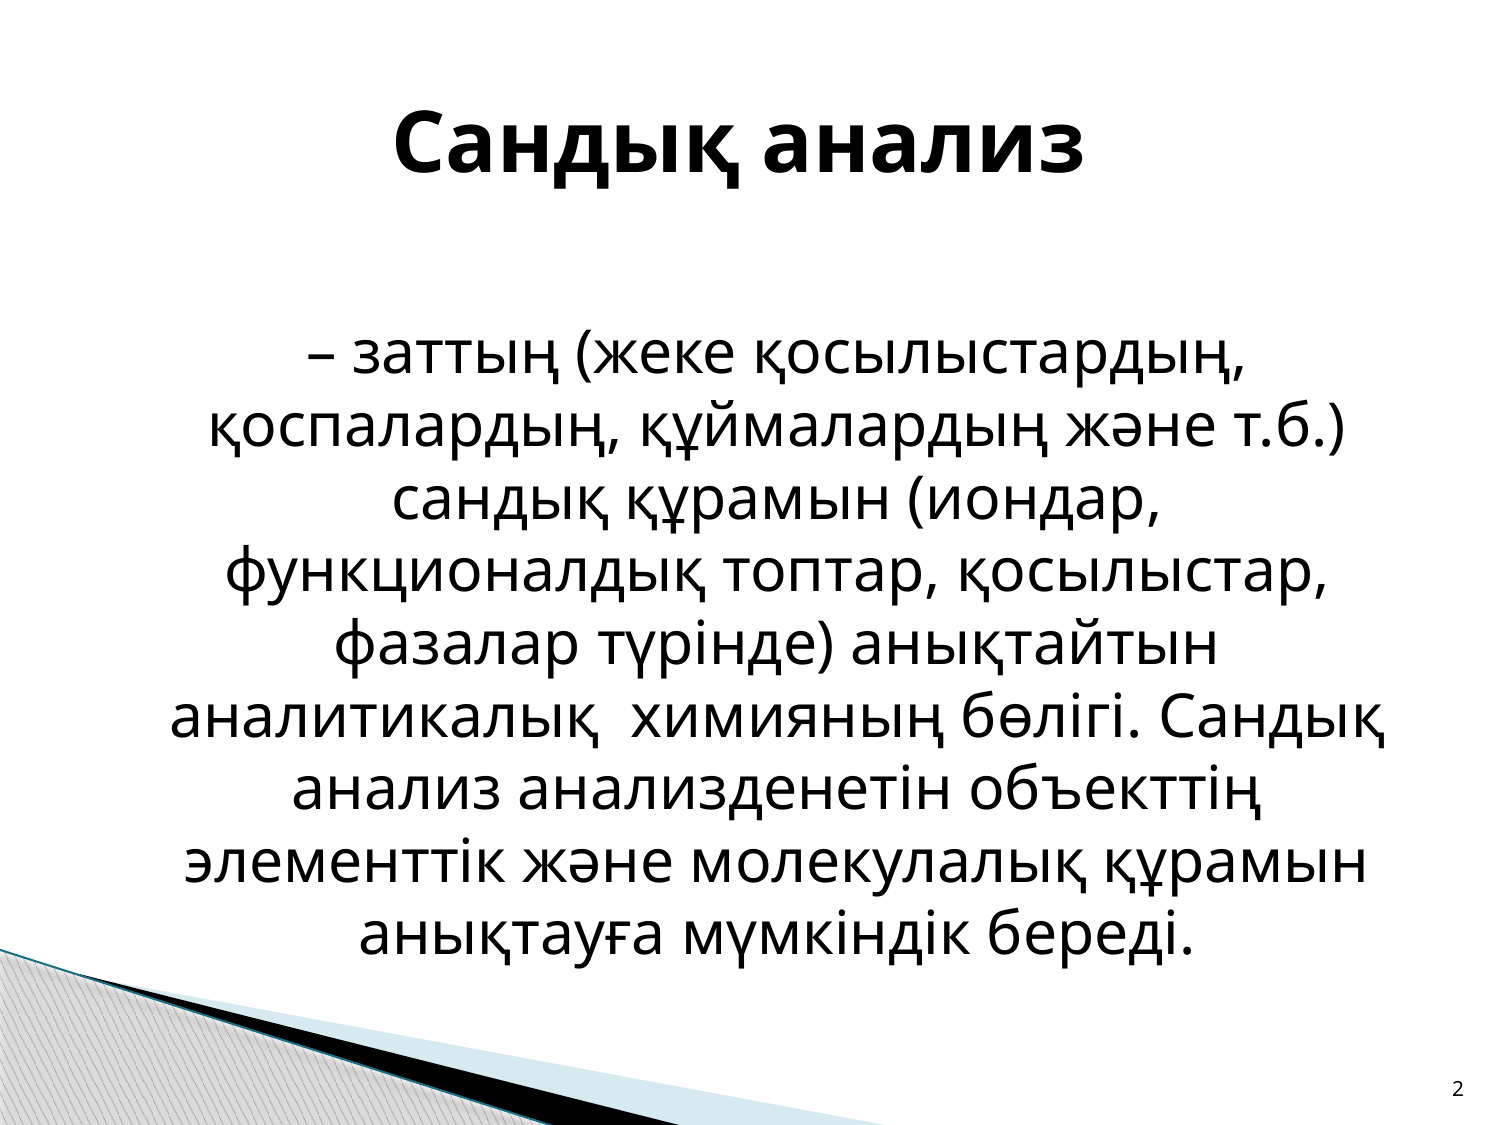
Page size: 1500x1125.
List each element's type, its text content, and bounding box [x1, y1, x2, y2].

slide_number 2 [1418, 1051, 1479, 1112]
title Сандық анализ [75, 45, 1425, 233]
list – заттың (жеке қосылыстардың, қоспалардың, құймалардың және т.б.) сандық құрамын (иондар, функционалдық топтар, қосылыстар, фазалар түрінде) анықтайтын аналитикалық химияның бөлігі. Сандық анализ анализденетін объекттің элементтік және молекулалық құрамын анықтауға мүмкіндік береді. [74, 242, 1426, 986]
